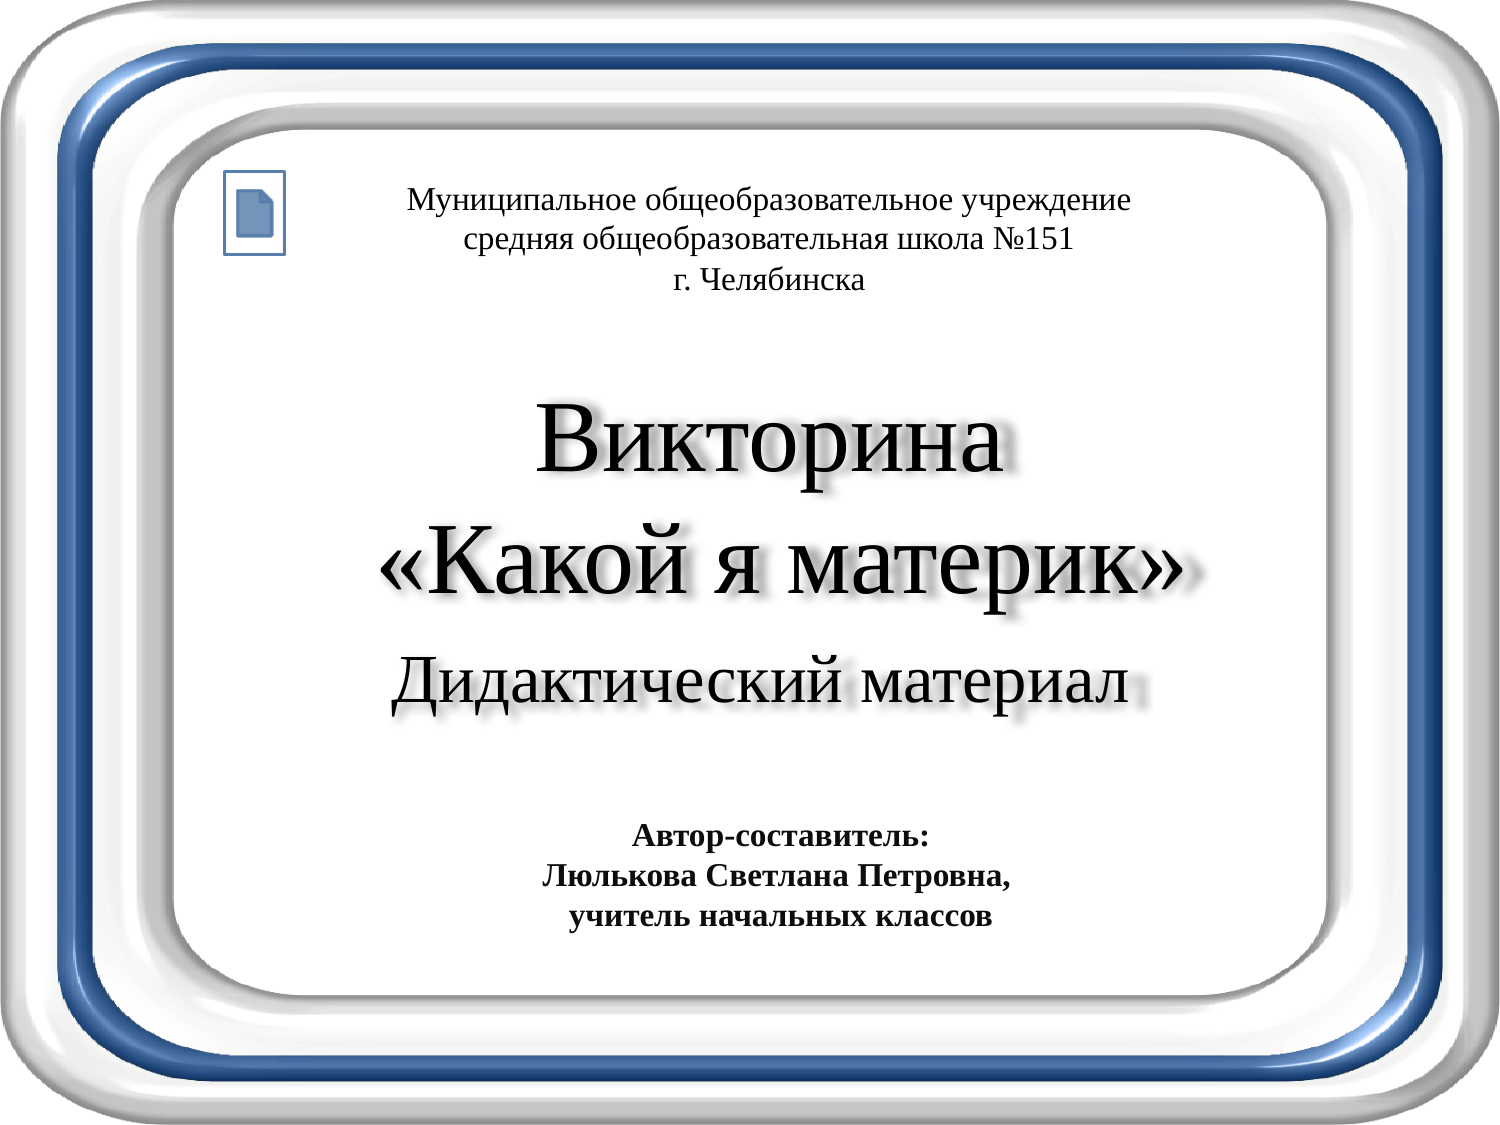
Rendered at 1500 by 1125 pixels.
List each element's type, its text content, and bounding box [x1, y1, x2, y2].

picture [0, 0, 1500, 1125]
text_box Автор-составитель: Люлькова Светлана Петровна, учитель начальных классов [296, 805, 1266, 941]
text_box Викторина «Какой я материк» Дидактический материал [94, 361, 1445, 786]
text_box Муниципальное общеобразовательное учреждение средняя общеобразовательная школа №151 г. Челябинска [285, 169, 1254, 353]
